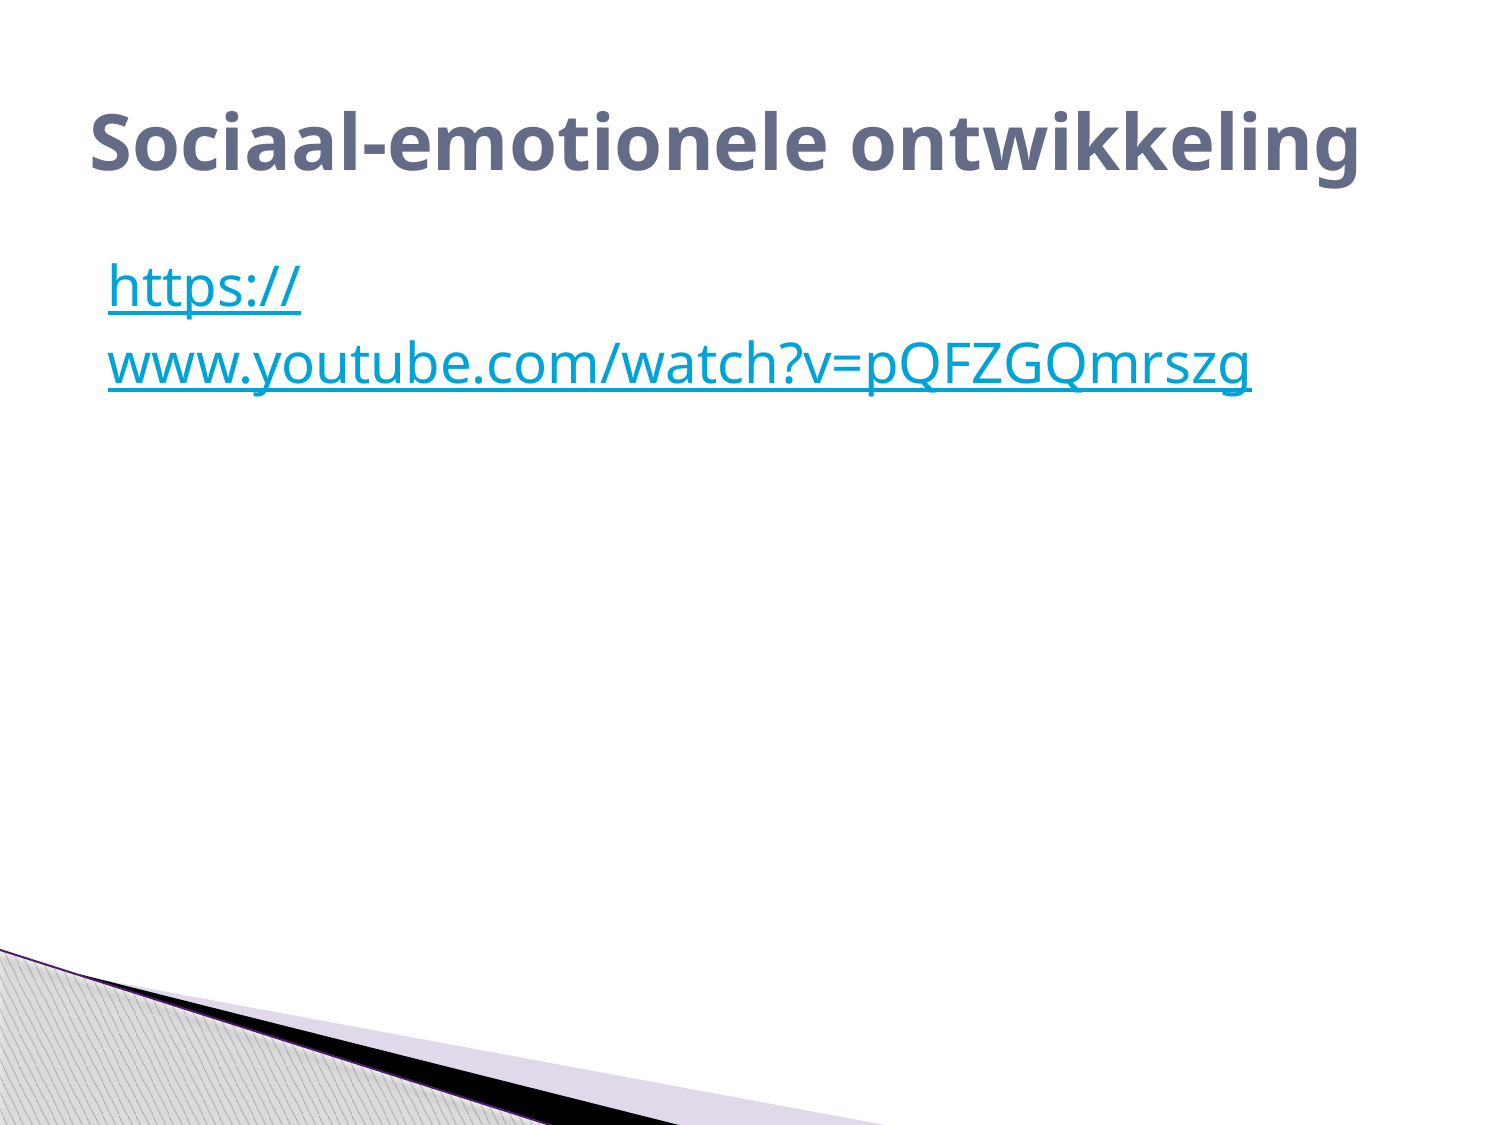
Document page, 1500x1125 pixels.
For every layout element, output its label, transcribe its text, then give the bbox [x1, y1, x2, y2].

list https://www.youtube.com/watch?v=pQFZGQmrszg [75, 243, 1425, 986]
title Sociaal-emotionele ontwikkeling [75, 45, 1425, 233]
